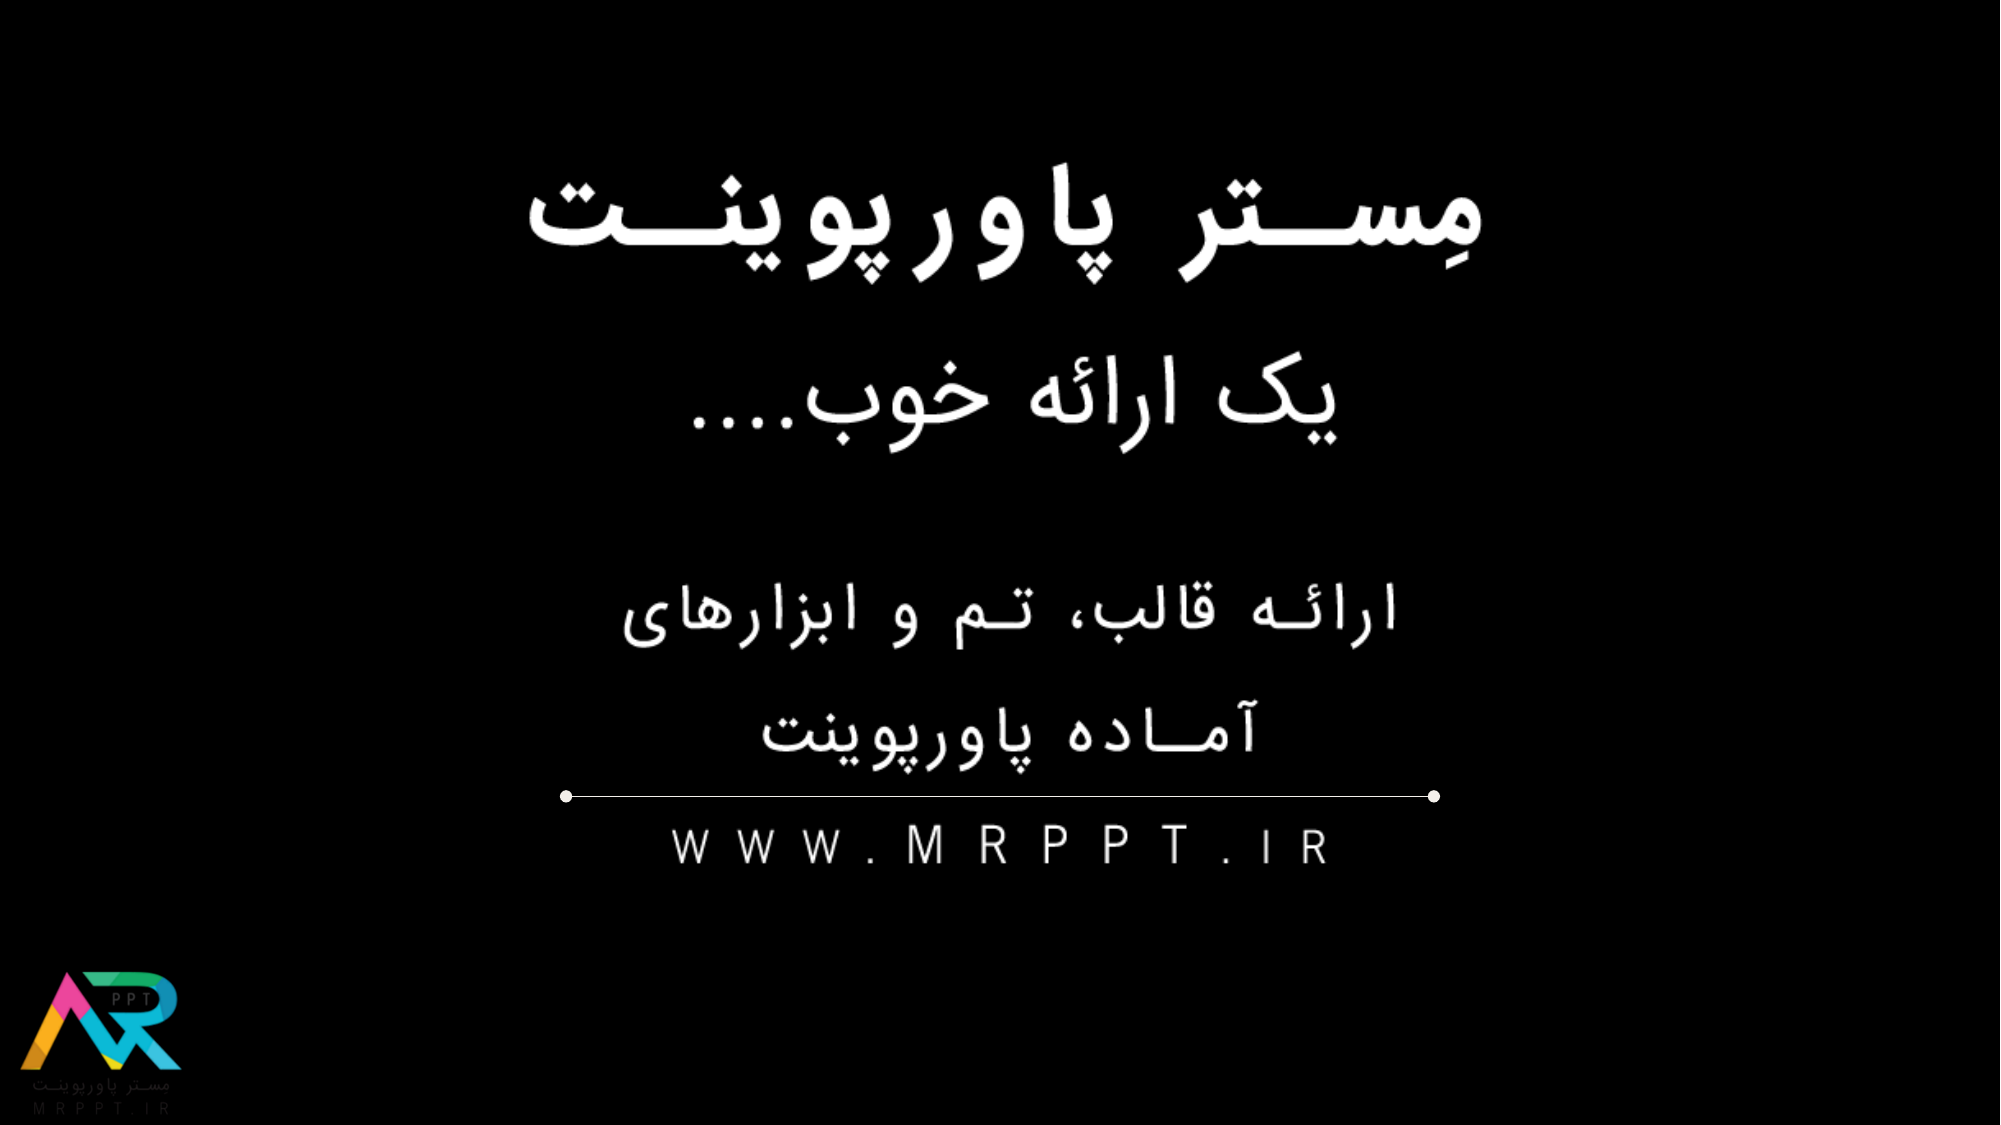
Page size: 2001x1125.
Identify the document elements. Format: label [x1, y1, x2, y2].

picture [0, 963, 201, 1125]
picture [455, 126, 1554, 903]
